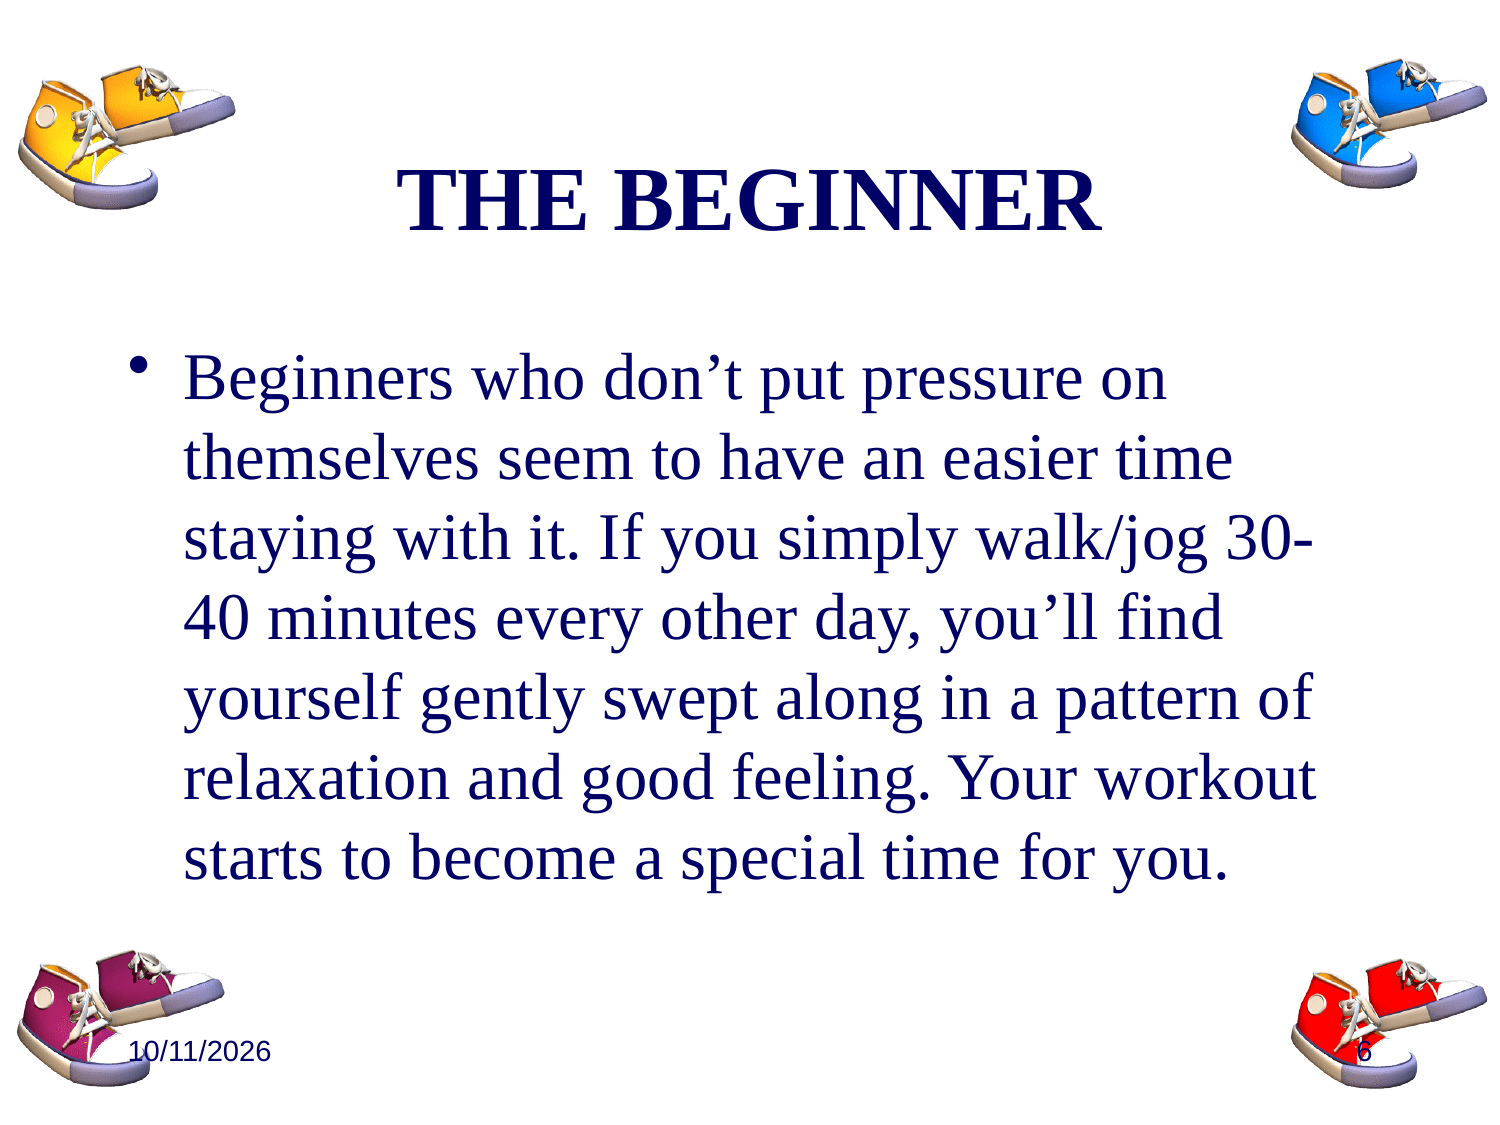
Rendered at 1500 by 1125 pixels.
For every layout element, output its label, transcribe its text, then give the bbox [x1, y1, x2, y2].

picture [0, 0, 250, 250]
title THE BEGINNER [112, 99, 1388, 288]
list Beginners who don’t put pressure on themselves seem to have an easier time staying with it. If you simply walk/jog 30-40 minutes every other day, you’ll find yourself gently swept along in a pattern of relaxation and good feeling. Your workout starts to become a special time for you. [112, 324, 1388, 1001]
picture [1275, 0, 1500, 225]
slide_number 6 [1074, 1024, 1388, 1101]
picture [1275, 899, 1500, 1125]
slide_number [112, 1024, 426, 1101]
picture [0, 887, 238, 1125]
